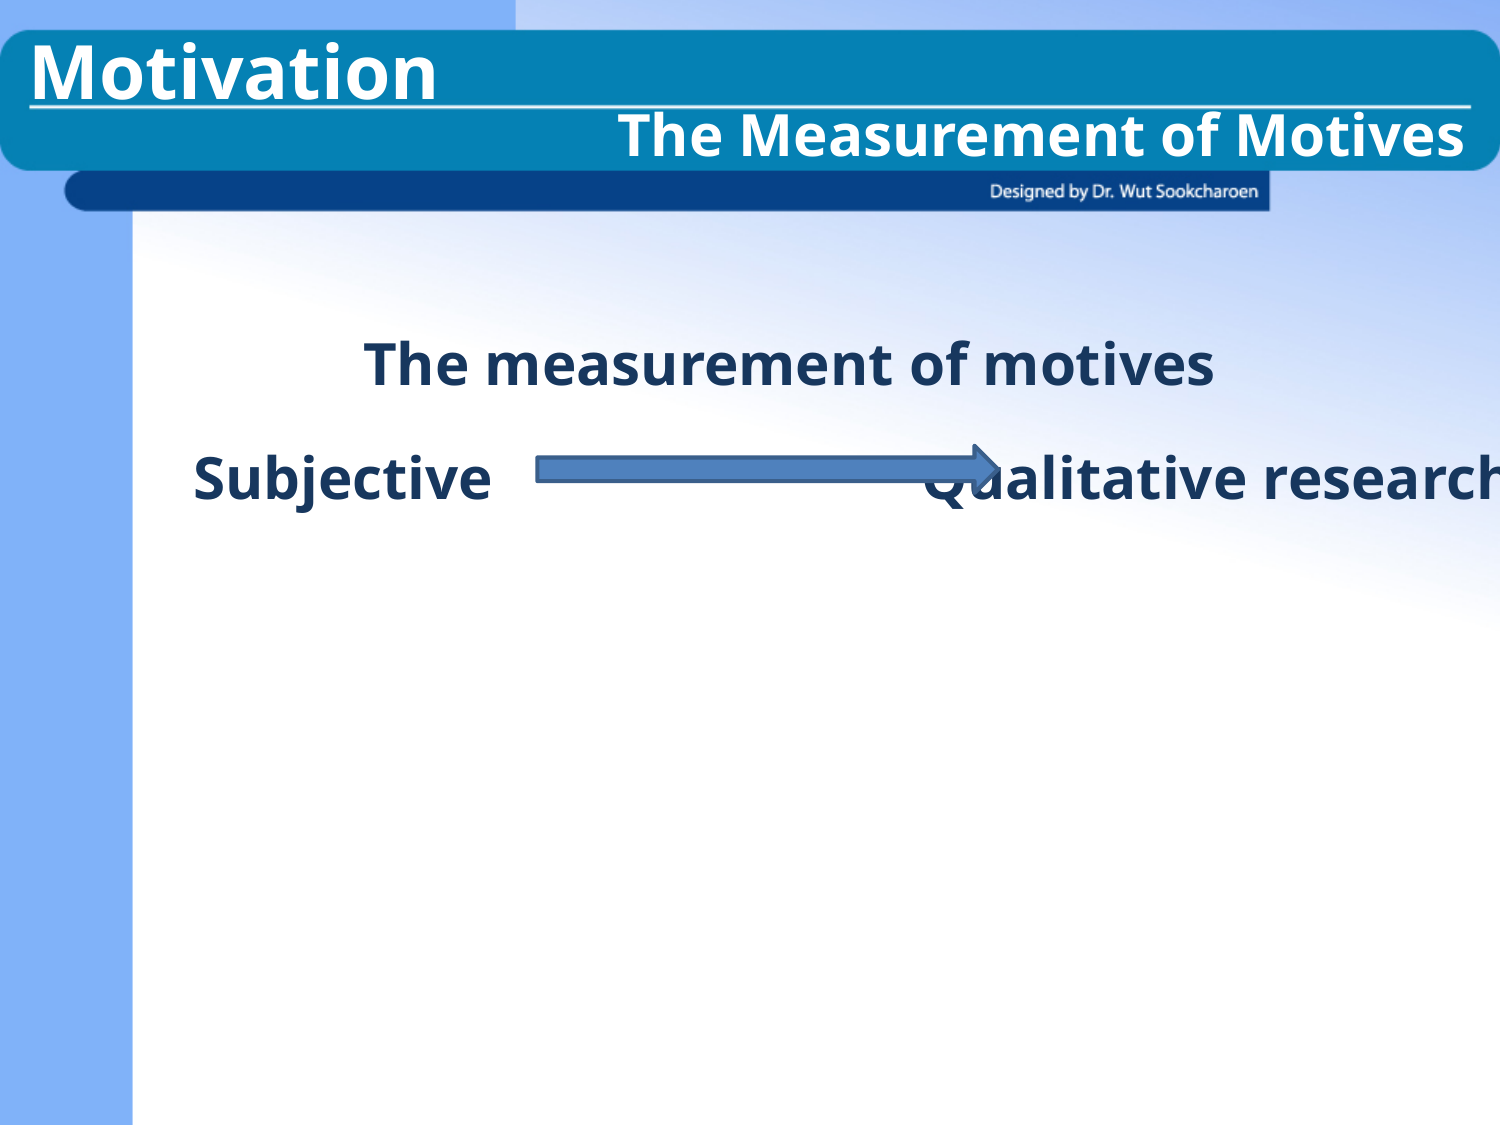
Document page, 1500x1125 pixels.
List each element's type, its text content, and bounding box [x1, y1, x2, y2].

text_box Motivation [13, 32, 1475, 107]
text_box Subjective [178, 433, 509, 519]
picture [0, 146, 1500, 1125]
text_box The measurement of motives [303, 338, 1231, 405]
text_box Qualitative research [906, 433, 1500, 519]
picture [0, 0, 1500, 54]
text_box [535, 443, 1001, 495]
text_box The Measurement of Motives [37, 108, 1481, 172]
